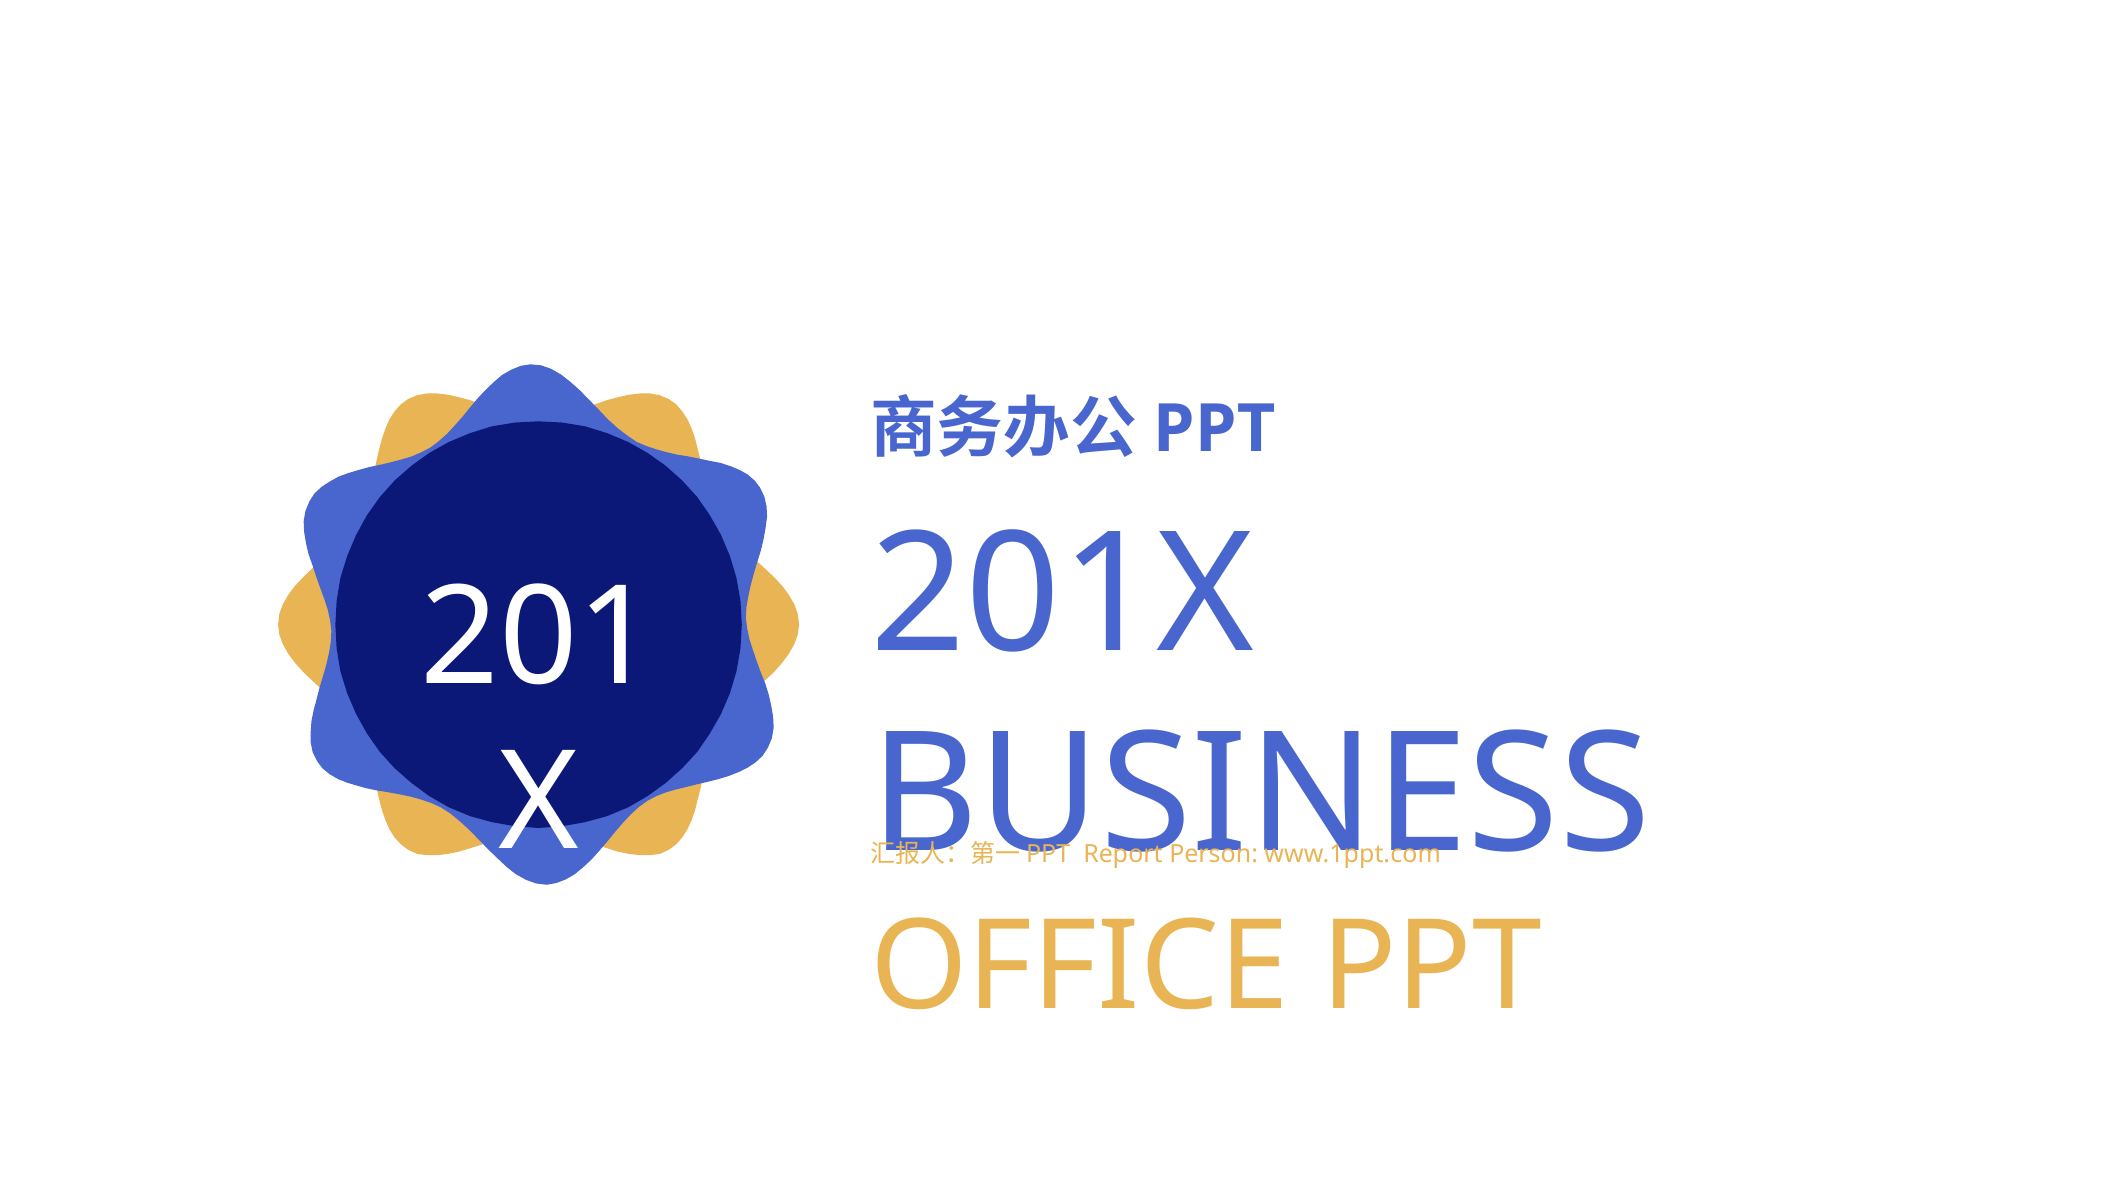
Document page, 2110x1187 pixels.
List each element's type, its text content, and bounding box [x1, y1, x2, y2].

text_box 汇报人：第一PPT Report Person: www.1ppt.com [870, 837, 1645, 868]
text_box 201X BUSINESS OFFICE PPT [870, 483, 1953, 1034]
text_box 商务办公PPT [870, 384, 1291, 465]
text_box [278, 364, 800, 885]
